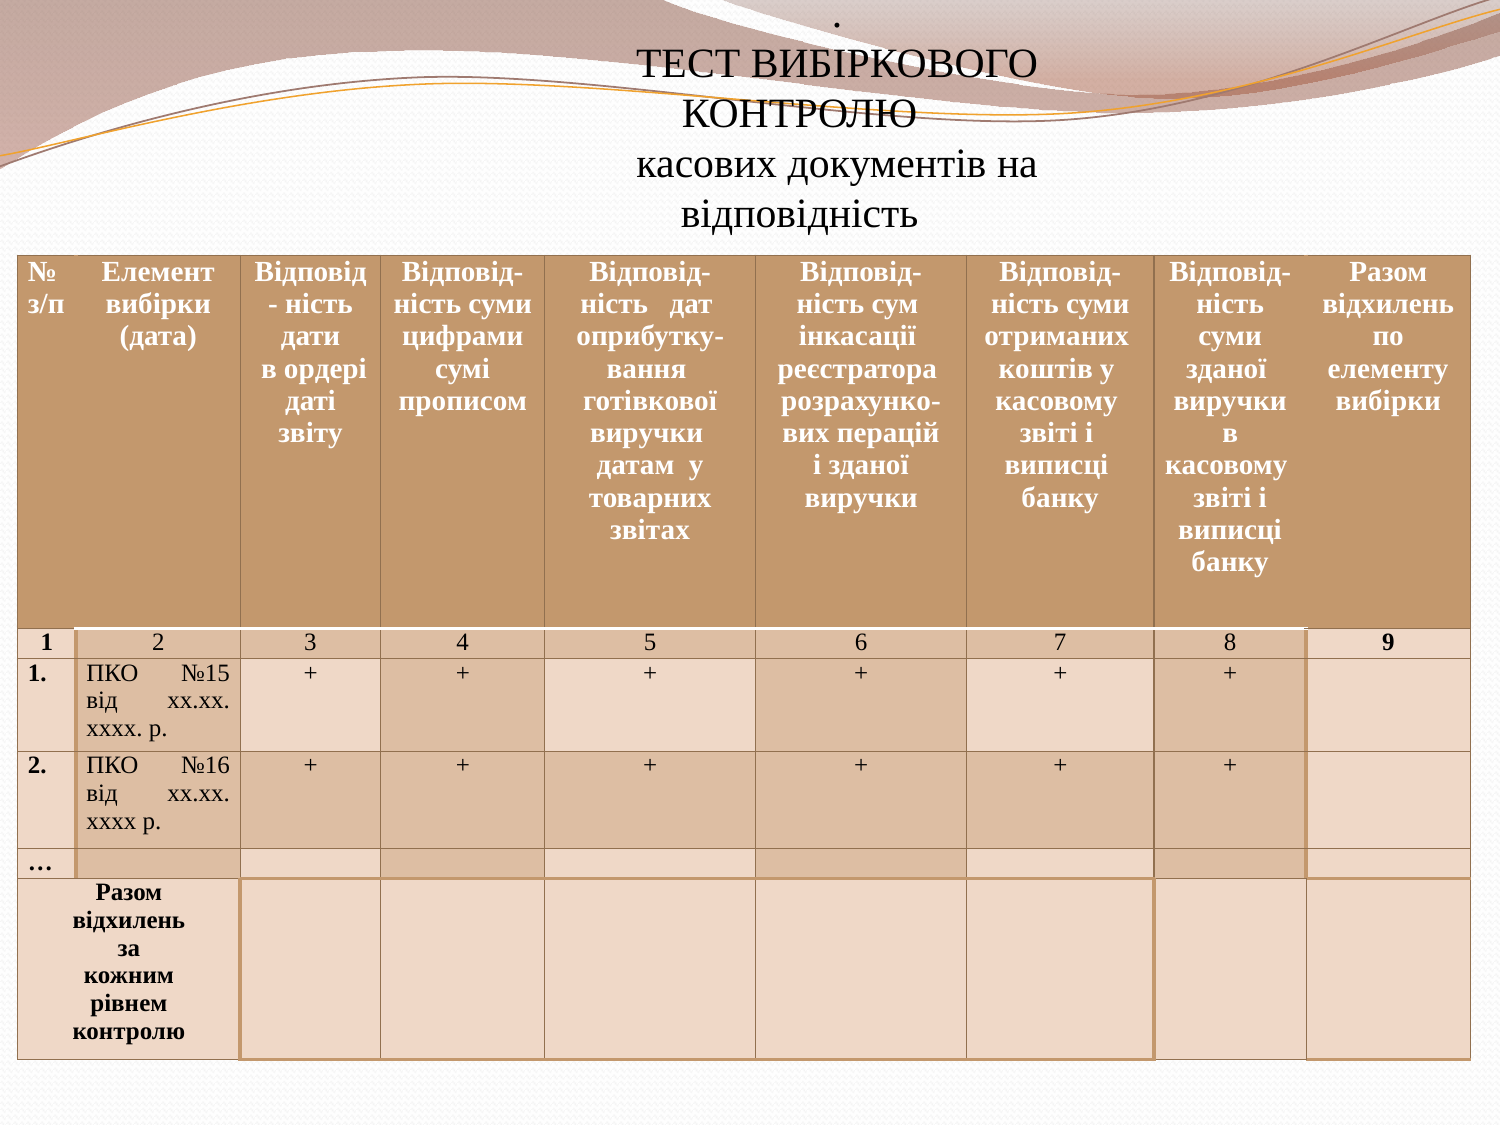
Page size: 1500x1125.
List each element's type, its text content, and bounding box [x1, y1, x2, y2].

table_cell 3 [241, 630, 380, 658]
table_cell + [967, 752, 1153, 848]
table_cell [1156, 879, 1306, 1059]
table_cell + [381, 659, 544, 751]
table_header Елемент вибірки (дата) [78, 256, 240, 627]
table_cell 6 [756, 630, 966, 658]
table_cell 4 [381, 630, 544, 658]
table_cell 1 [18, 629, 74, 658]
table_cell 8 [1155, 630, 1304, 658]
table_header Разом відхилень по елементу вибірки [1308, 256, 1470, 628]
table_cell 2 [78, 630, 240, 658]
table_header Відповід- ність суми отриманих коштів у касовому звіті і виписці банку [967, 256, 1153, 627]
table_cell 2. [18, 752, 74, 848]
table_header Відповід- ність сум інкасації реєстратора розрахунко- вих перацій і зданої виручки [756, 256, 966, 627]
table_header Відповід- ність дат оприбутку- вання готівкової виручки датам у товарних звітах [545, 256, 755, 627]
table_cell [241, 849, 380, 877]
table_cell + [1155, 752, 1304, 848]
table_cell [1155, 849, 1304, 878]
table_header № з/п [18, 256, 74, 628]
table_cell + [967, 659, 1153, 751]
table_cell + [1155, 659, 1304, 751]
table_cell 9 [1308, 629, 1470, 658]
table_cell 1. [18, 659, 74, 751]
table_cell ПКО №15 від хх.хх. хххх. р. [78, 659, 240, 751]
table_cell [756, 880, 966, 1058]
table_cell [242, 880, 380, 1058]
table_cell [78, 849, 240, 878]
table_cell [1308, 659, 1470, 751]
table_cell 5 [545, 630, 755, 658]
table_cell 7 [967, 630, 1153, 658]
table_header Відповід- ність дати в ордері даті звіту [241, 256, 380, 627]
table_cell [756, 849, 966, 877]
table_cell [545, 880, 755, 1058]
table_cell + [756, 752, 966, 848]
table_cell + [241, 659, 380, 751]
table_cell … [18, 849, 74, 878]
table_cell [1308, 752, 1470, 848]
table_cell ПКО №16 від хх.хх. хххх р. [78, 752, 240, 848]
table_cell Разом відхилень за кожним рівнем контролю [18, 879, 238, 1059]
table_header Відповід- ність суми зданої виручки в касовому звіті і виписці банку [1155, 256, 1304, 627]
table_cell [545, 849, 755, 877]
table_cell + [241, 752, 380, 848]
table_cell + [545, 752, 755, 848]
table_cell [967, 880, 1152, 1058]
table_cell + [545, 659, 755, 751]
table_cell + [381, 752, 544, 848]
table_cell [381, 880, 544, 1058]
table_cell [1307, 880, 1470, 1058]
table_cell + [756, 659, 966, 751]
table_cell [1308, 849, 1470, 877]
table_cell [967, 849, 1153, 877]
text_box . ТЕСТ ВИБІРКОВОГО КОНТРОЛЮ касових документів на відповідність [459, 28, 1140, 194]
table_header Відповід- ність суми цифрами сумі прописом [381, 256, 544, 627]
table_cell [381, 849, 544, 877]
